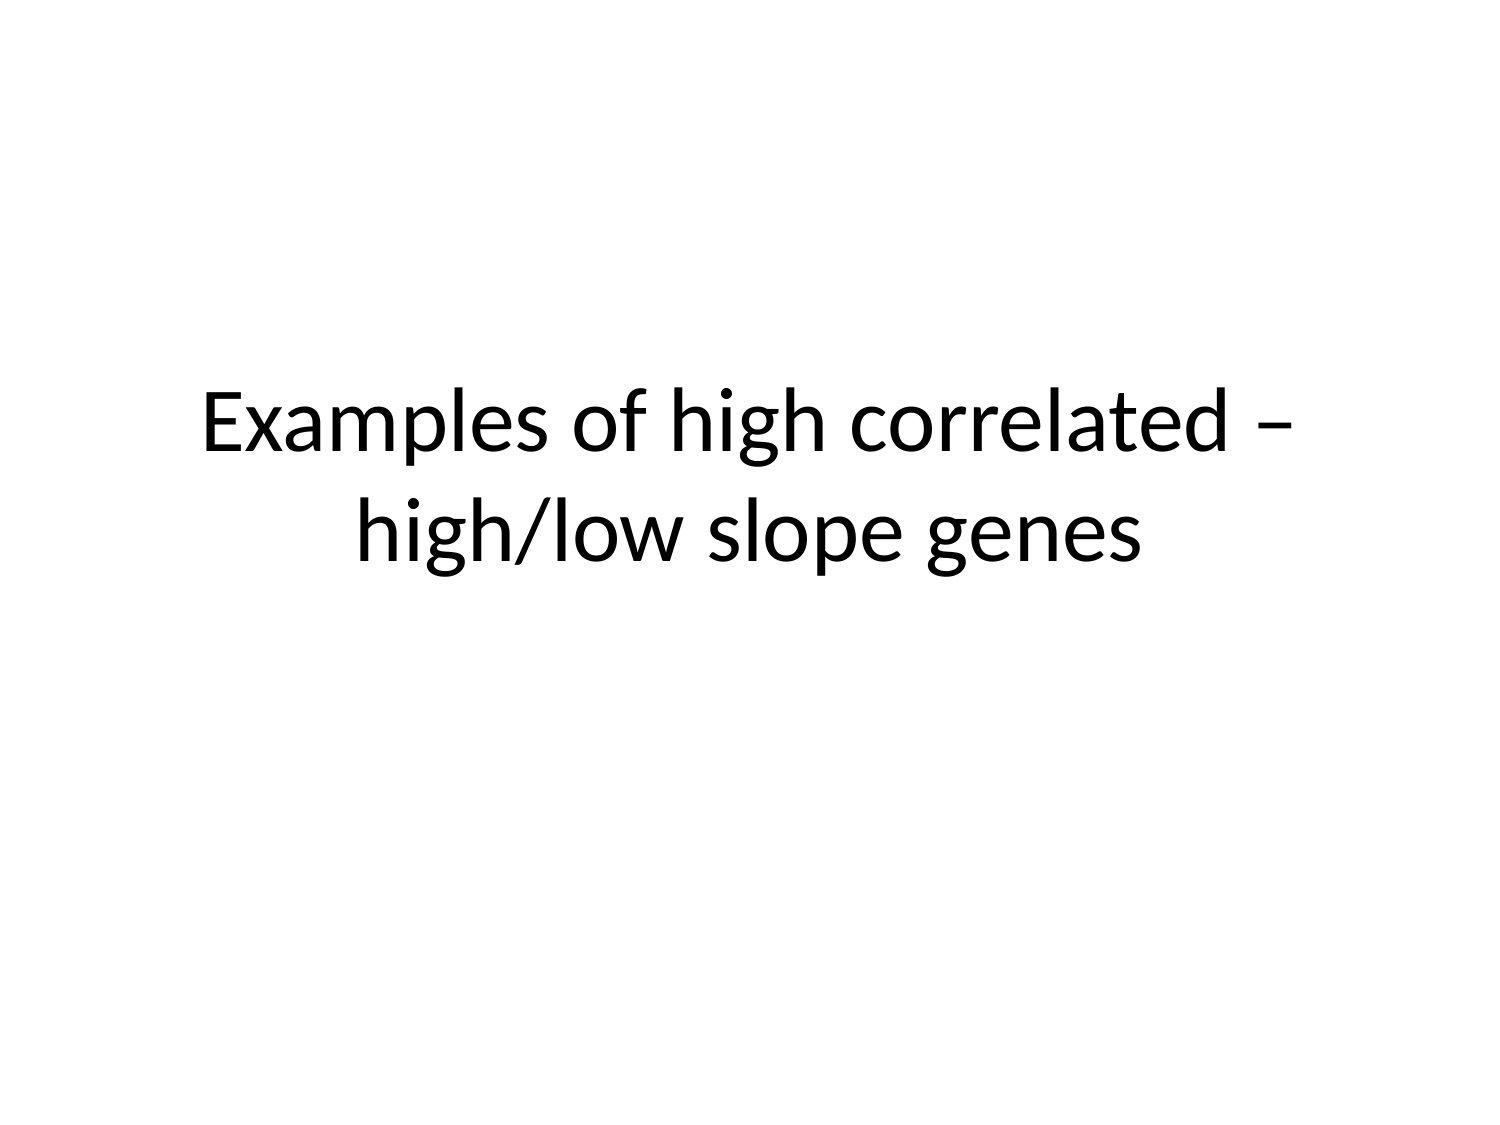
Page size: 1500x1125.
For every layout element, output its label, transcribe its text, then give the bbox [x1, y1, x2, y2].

title Examples of high correlated – high/low slope genes [112, 349, 1388, 591]
